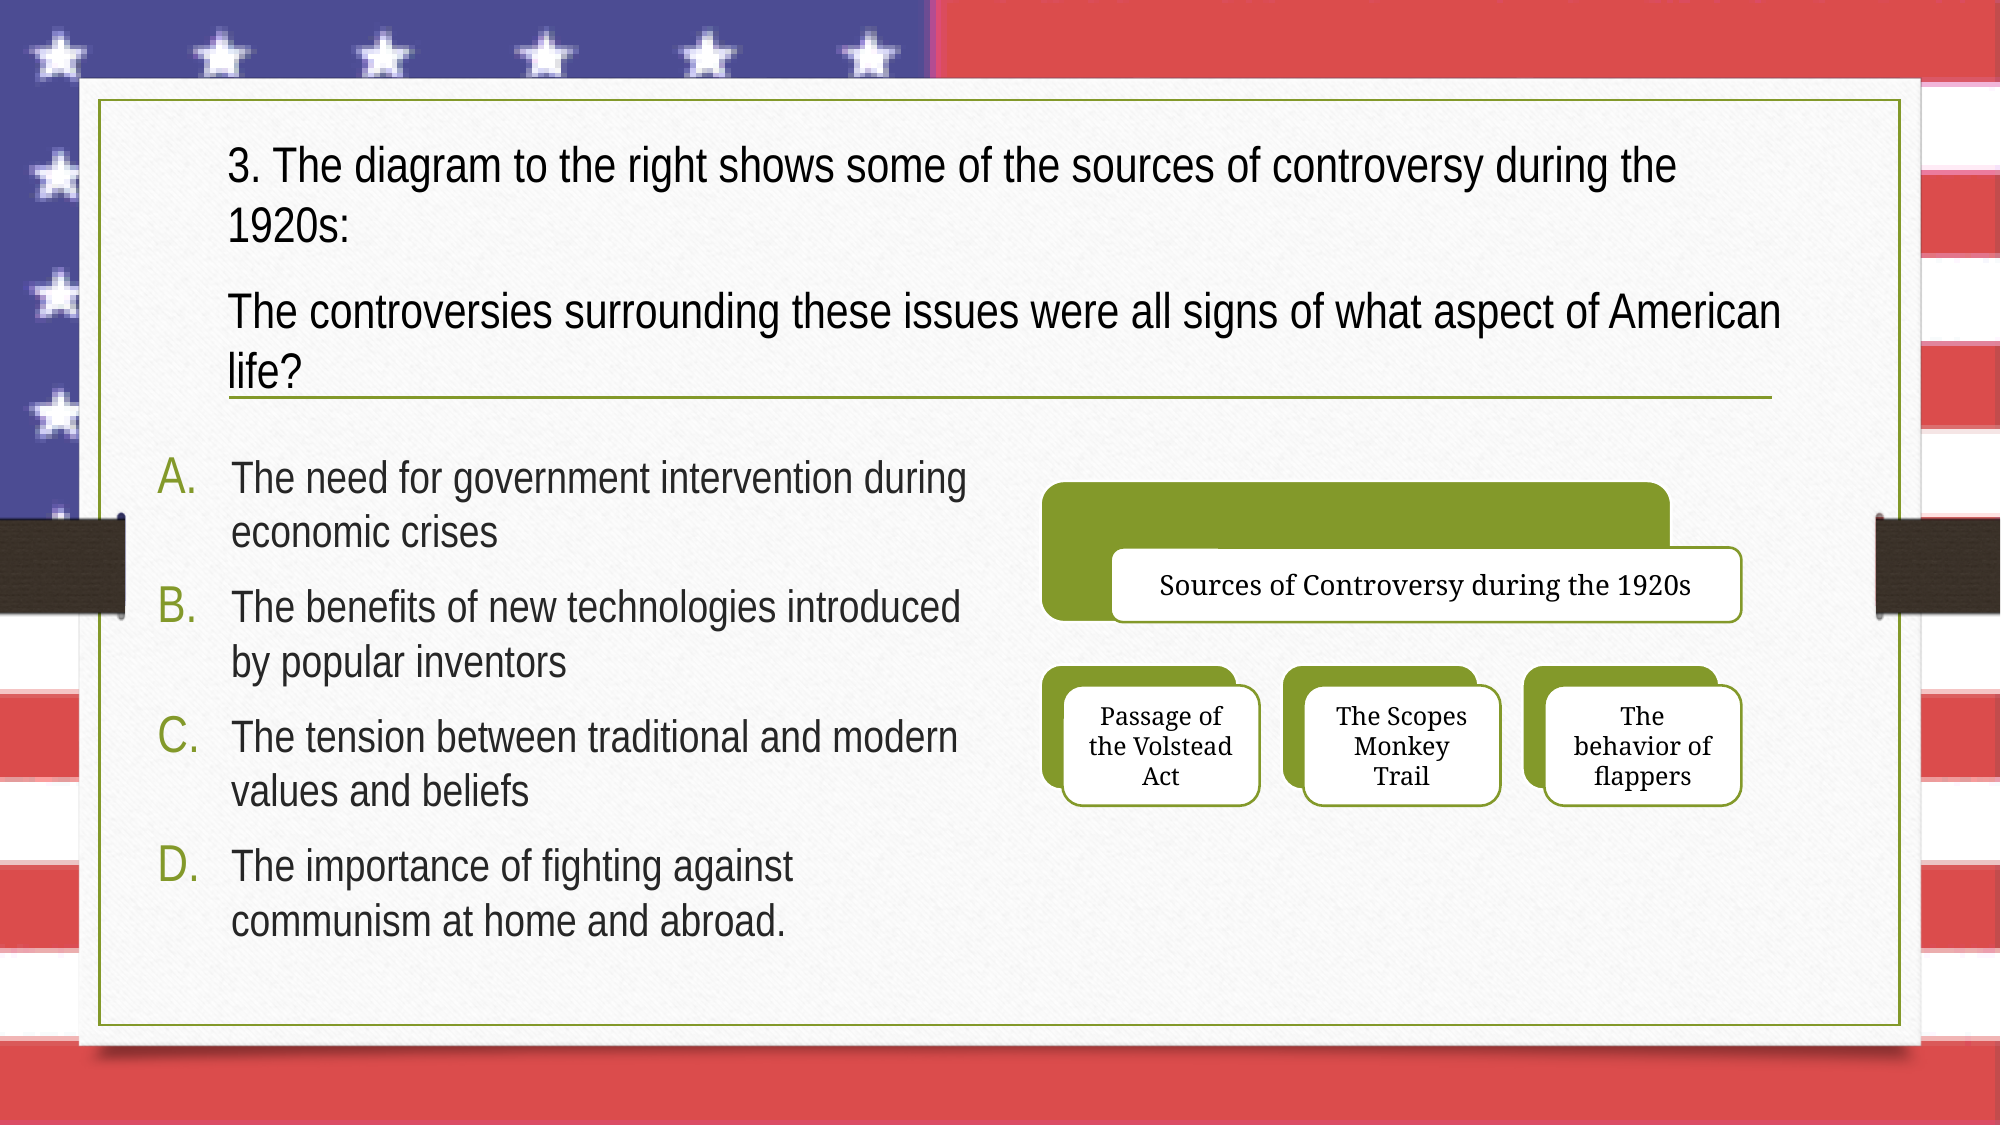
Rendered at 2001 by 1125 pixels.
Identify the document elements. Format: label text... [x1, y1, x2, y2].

list 3. The diagram to the right shows some of the sources of controversy during the 1920s: The controversies surrounding these issues were all signs of what aspect of American life? [212, 101, 1829, 407]
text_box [952, 480, 1830, 990]
list The need for government intervention during economic crises The benefits of new technologies introduced by popular inventors The tension between traditional and modern values and beliefs The importance of fighting against communism at home and abroad. [142, 440, 995, 956]
picture [0, 0, 2001, 1125]
